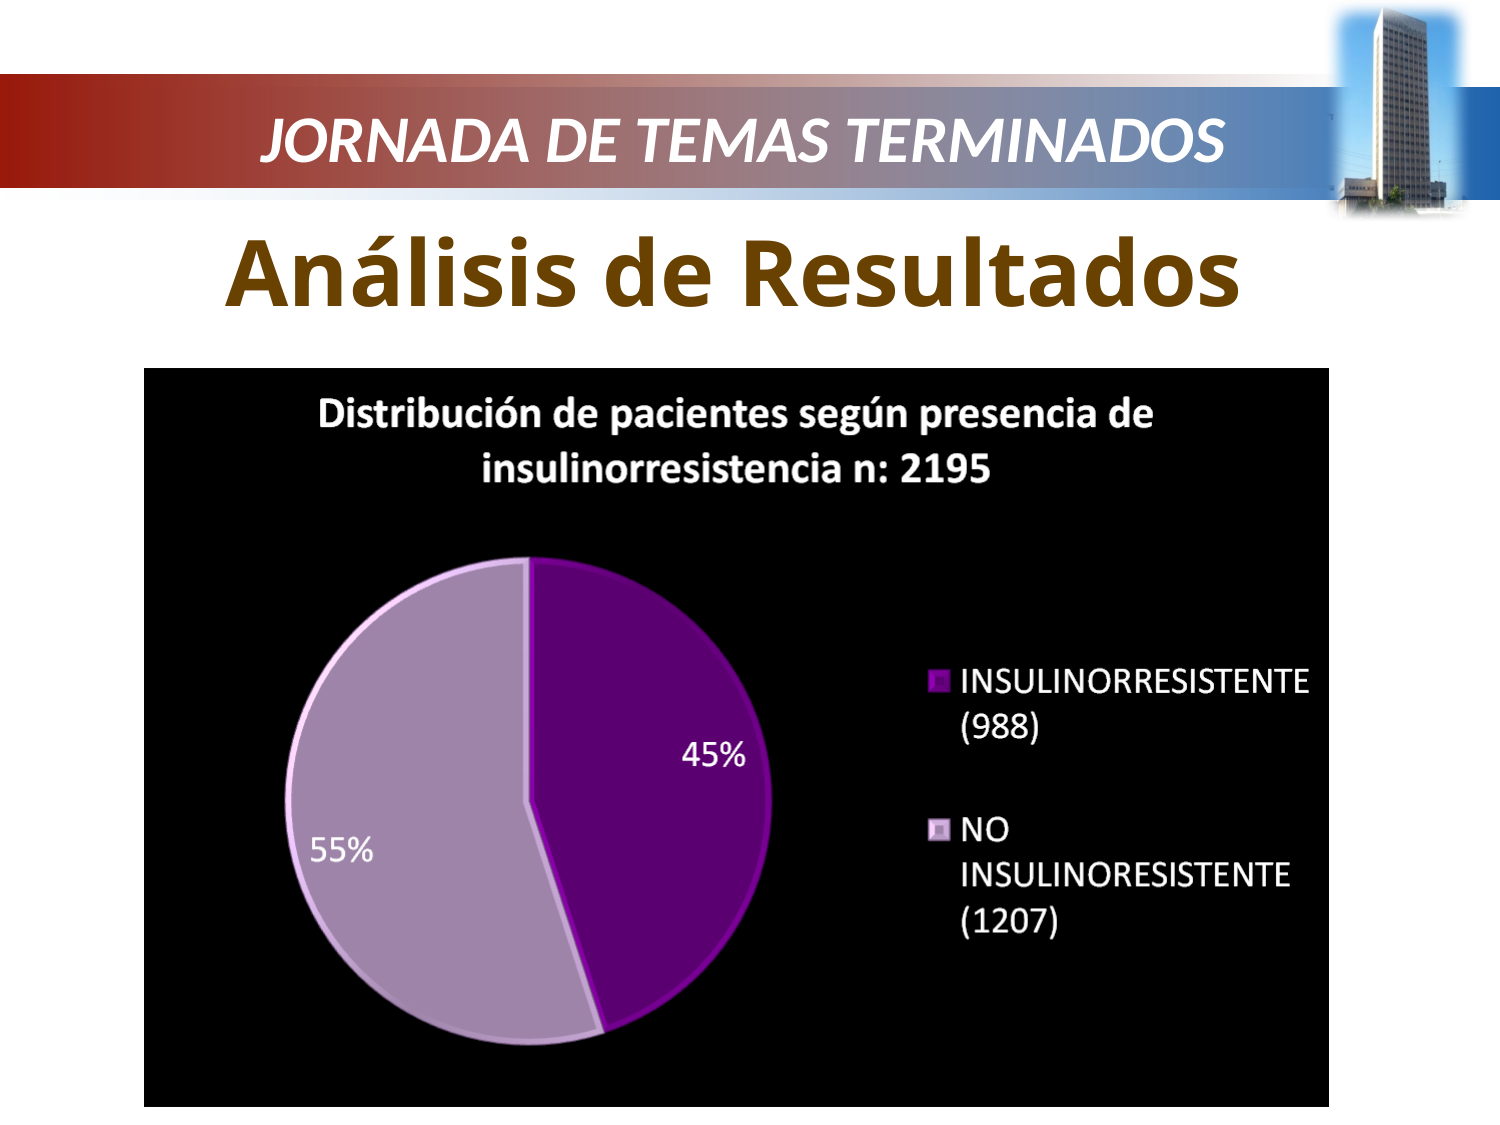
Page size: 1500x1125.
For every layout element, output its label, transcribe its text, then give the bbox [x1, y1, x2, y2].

text_box Análisis de Resultados [109, 175, 1360, 364]
title JORNADA DE TEMAS TERMINADOS [137, 89, 1351, 175]
picture [1342, 22, 1458, 200]
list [136, 360, 1337, 1114]
